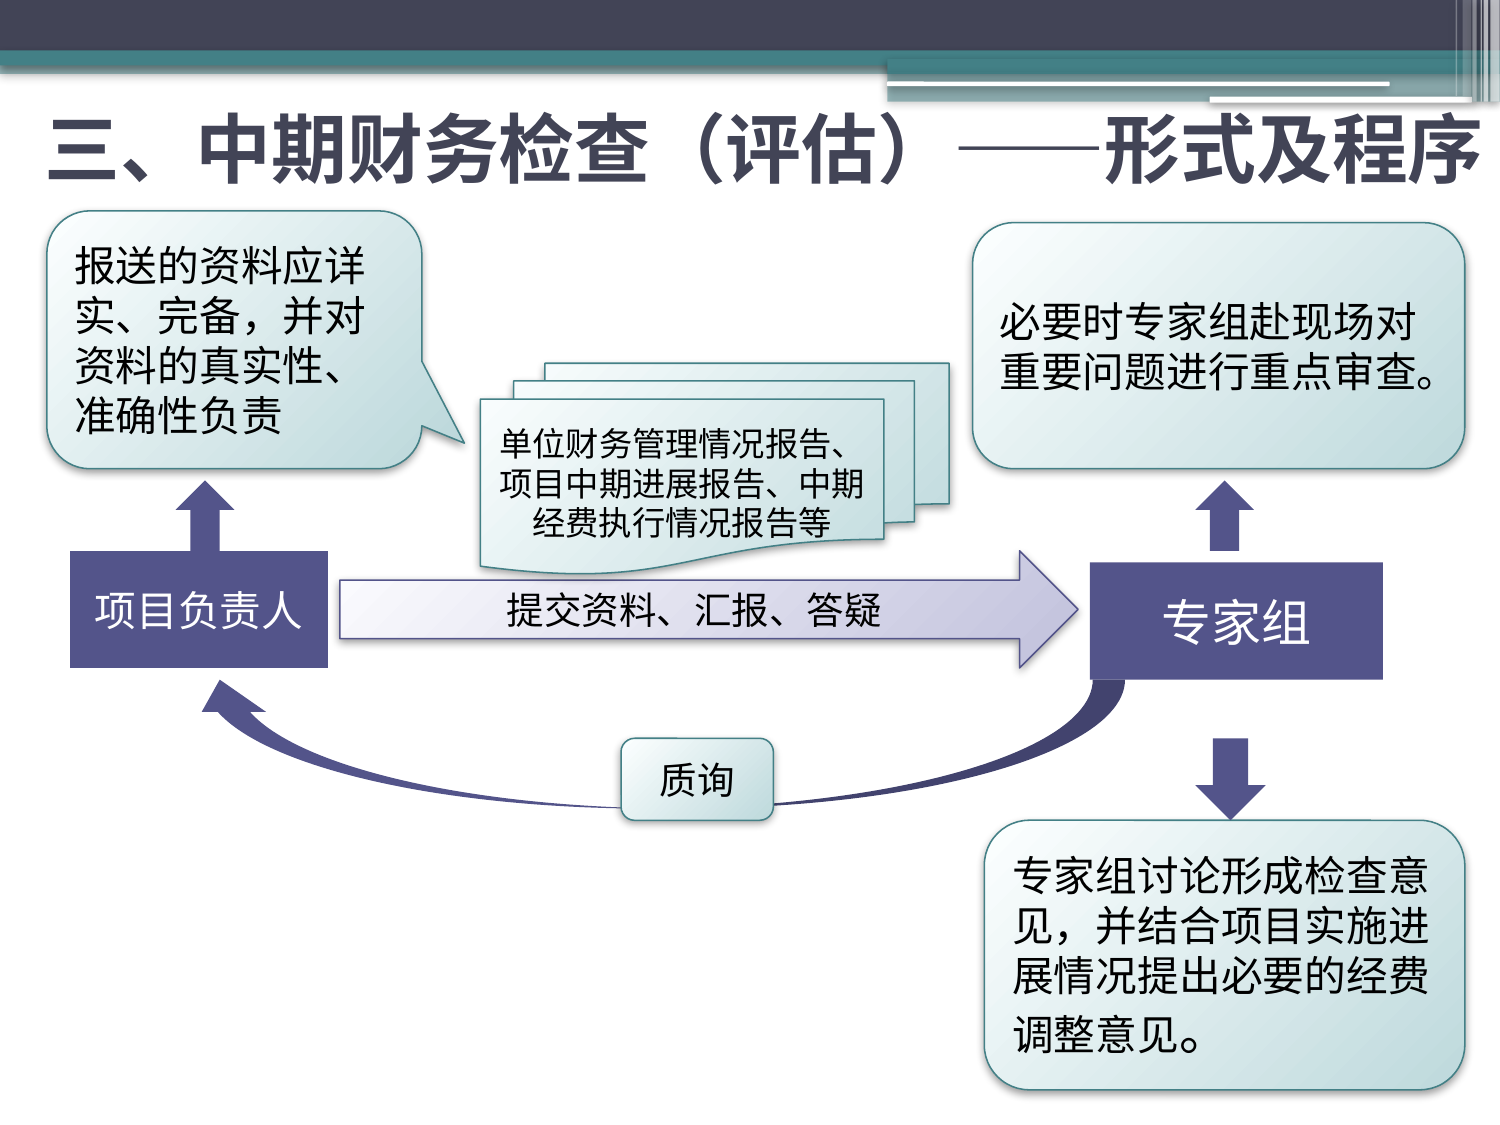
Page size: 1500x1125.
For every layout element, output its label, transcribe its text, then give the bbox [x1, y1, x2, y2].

text_box [200, 678, 614, 810]
title 三、中期财务检查（评估）——形式及程序 [29, 93, 1500, 201]
text_box [174, 479, 236, 553]
text_box 必要时专家组赴现场对重要问题进行重点审查。 [971, 221, 1466, 470]
text_box [1193, 479, 1256, 553]
text_box [1193, 736, 1268, 822]
text_box 报送的资料应详实、完备，并对资料的真实性、准确性负责 [46, 210, 466, 470]
text_box 专家组讨论形成检查意见，并结合项目实施进展情况提出必要的经费调整意见。 [983, 819, 1466, 1091]
text_box 项目负责人 [69, 549, 330, 669]
text_box 专家组 [1088, 561, 1384, 681]
text_box 质询 [620, 737, 775, 822]
text_box 单位财务管理情况报告、项目中期进展报告、中期经费执行情况报告等 [479, 362, 950, 575]
text_box [780, 678, 1127, 807]
text_box 提交资料、汇报、答疑 [339, 550, 1079, 669]
